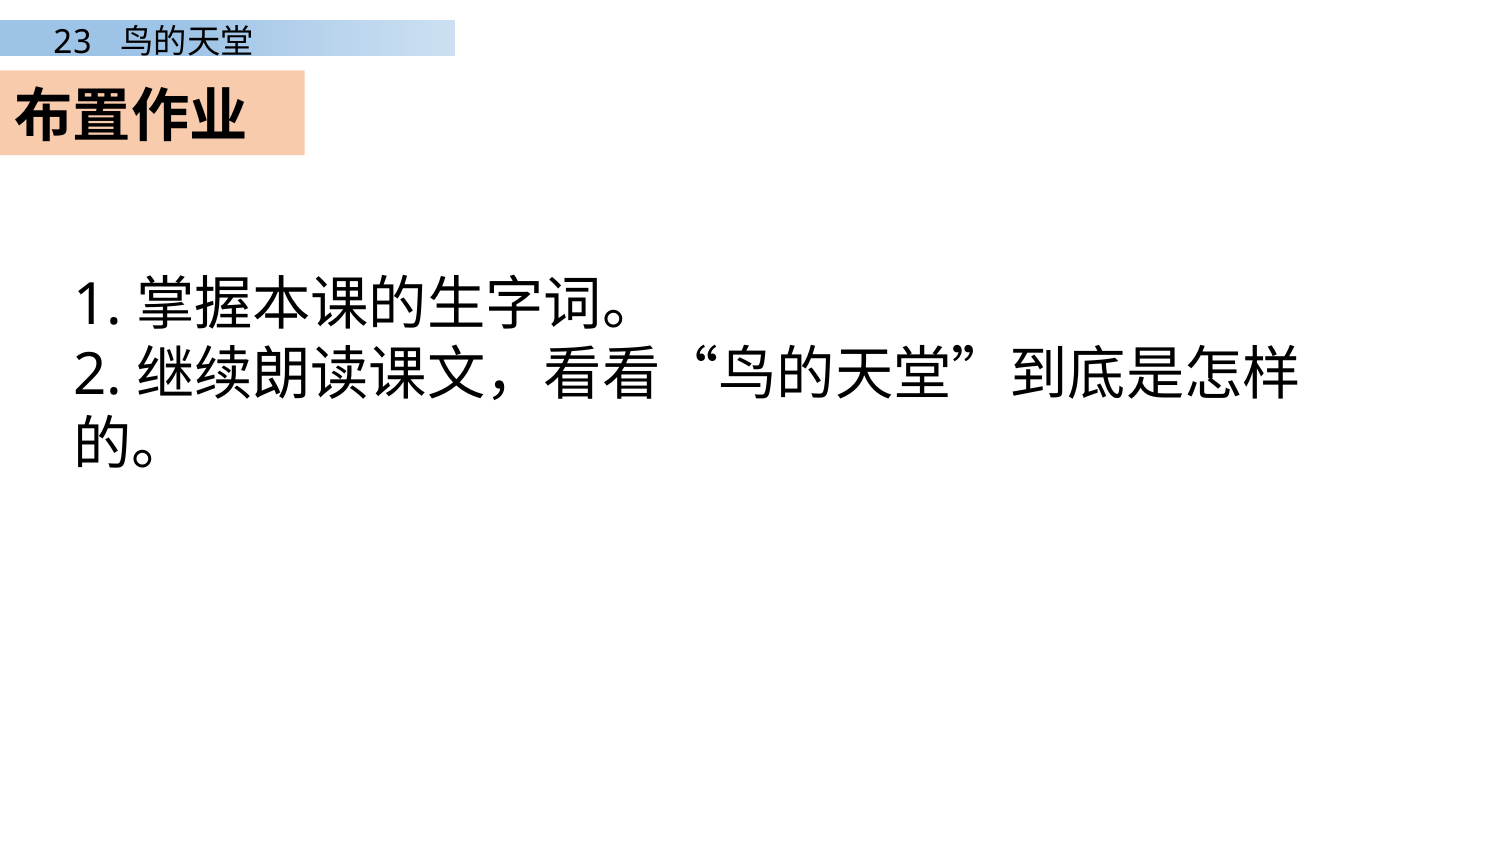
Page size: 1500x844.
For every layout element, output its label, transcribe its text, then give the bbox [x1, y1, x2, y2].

text_box 1.掌握本课的生字词。 2.继续朗读课文，看看“鸟的天堂”到底是怎样的。 [58, 258, 1395, 484]
text_box 布置作业 [0, 70, 305, 156]
